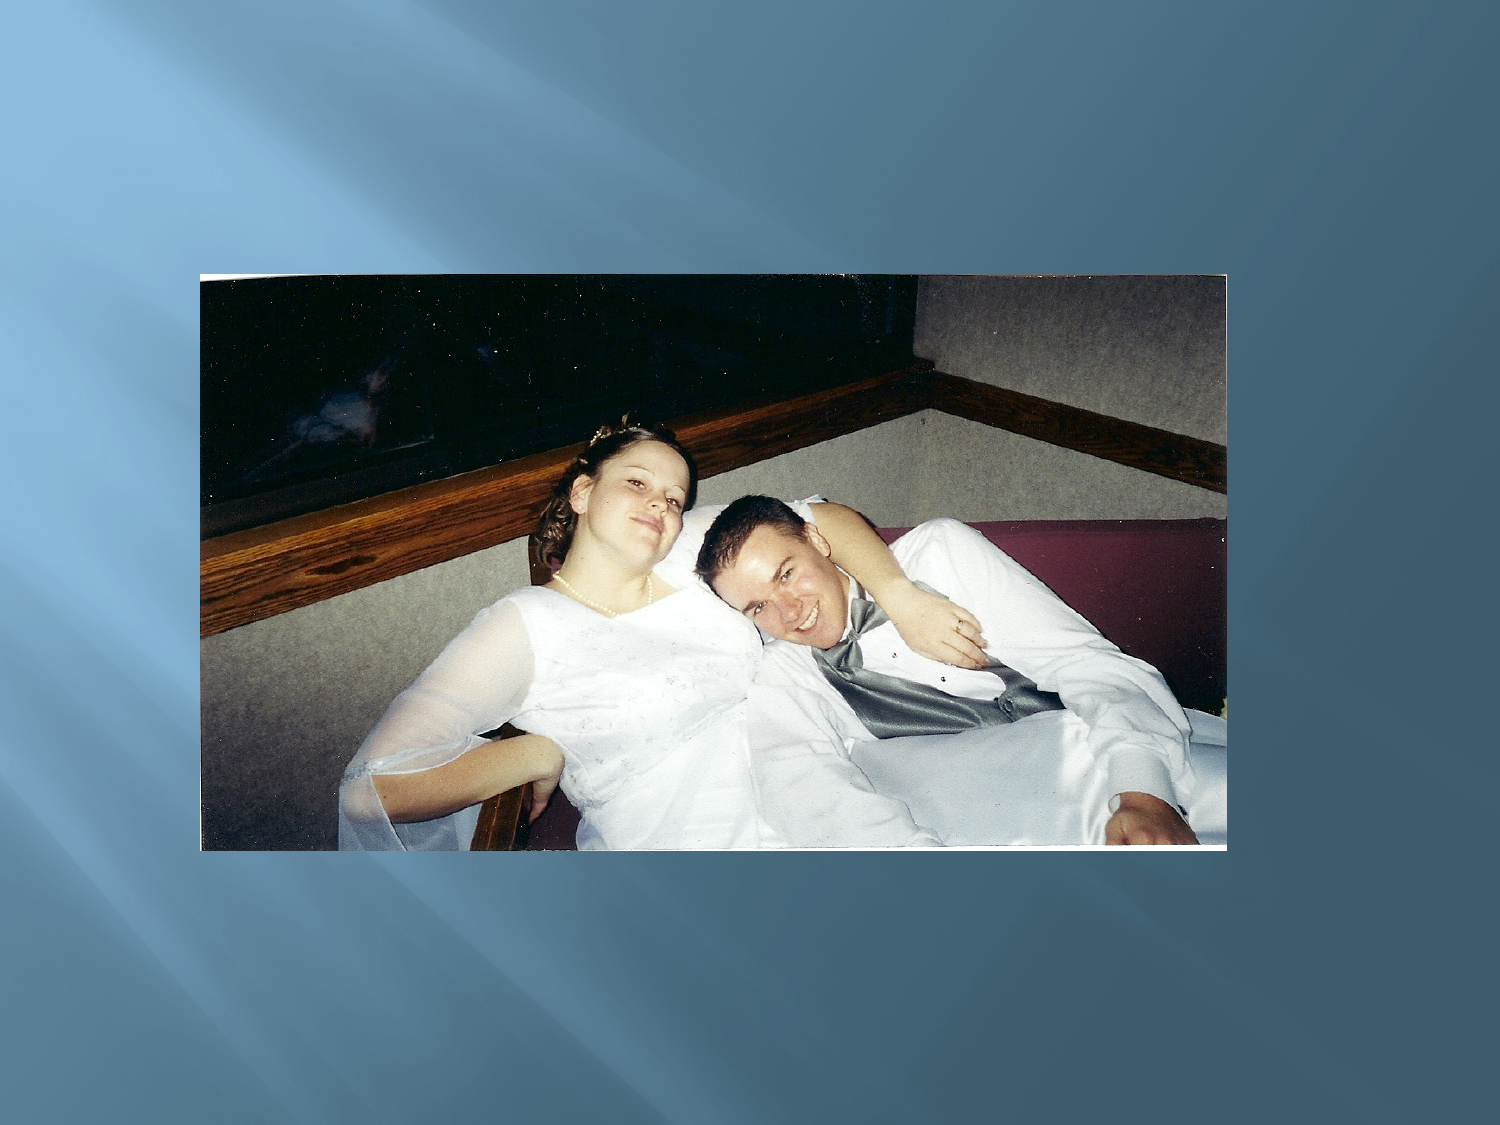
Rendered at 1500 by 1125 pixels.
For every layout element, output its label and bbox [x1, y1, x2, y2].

picture [199, 274, 1227, 851]
